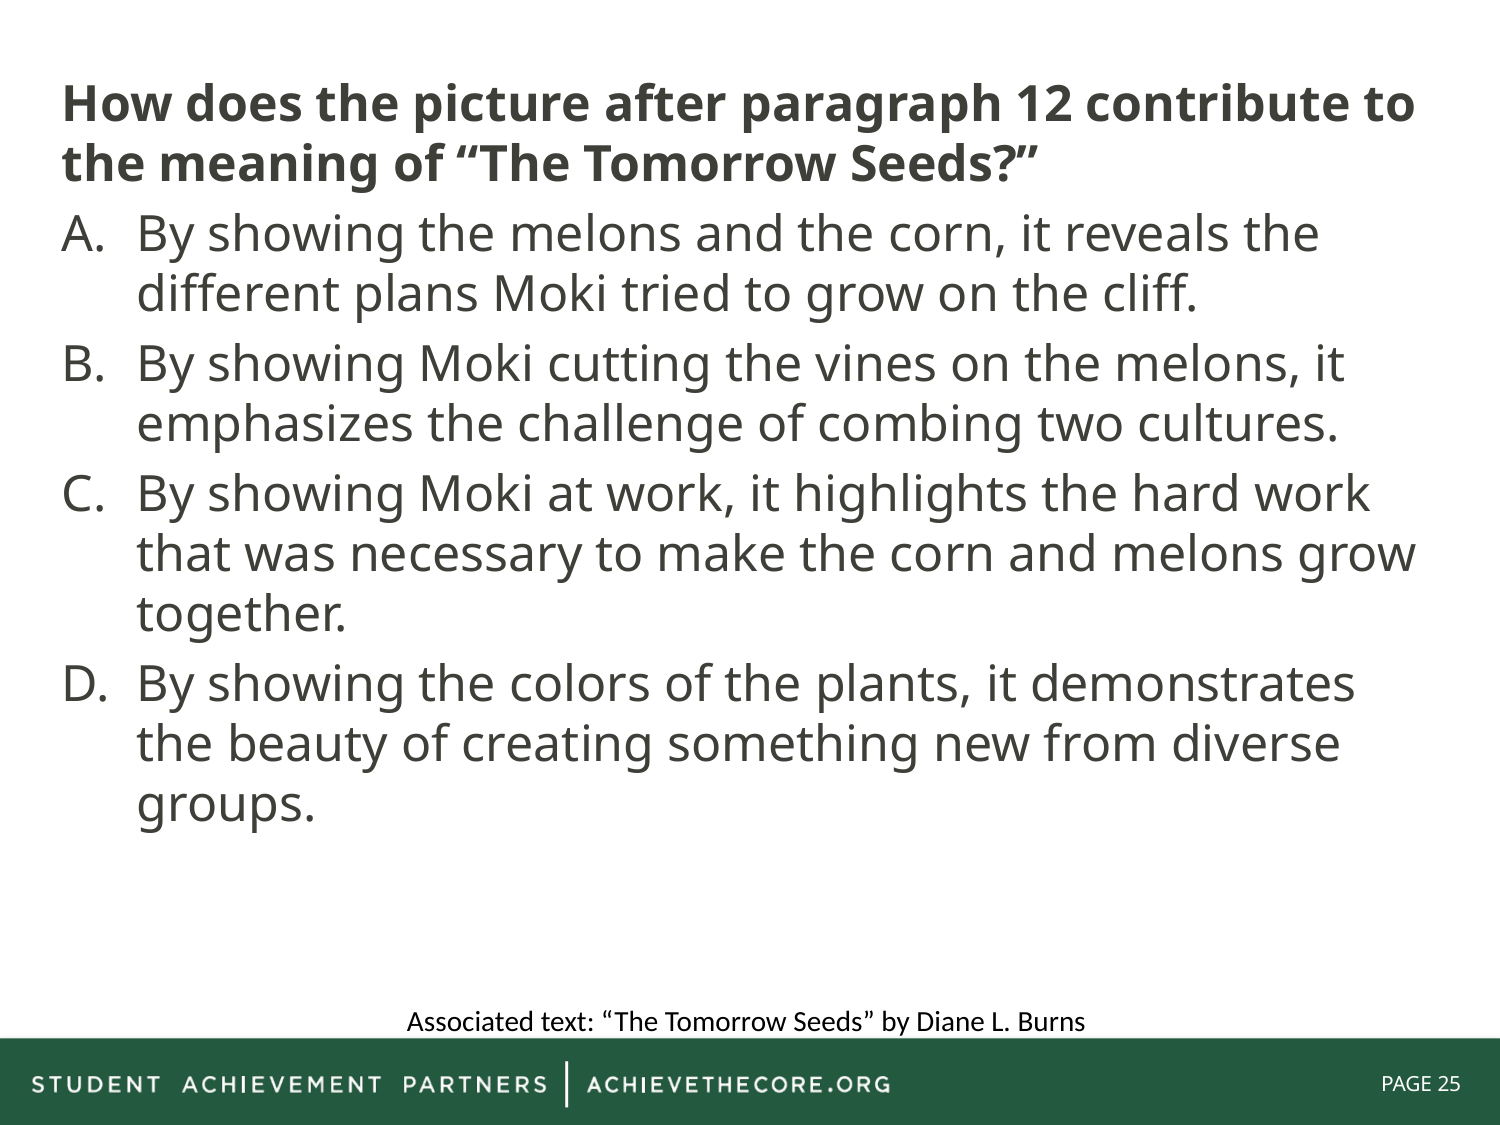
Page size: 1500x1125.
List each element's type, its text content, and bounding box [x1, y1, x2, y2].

list How does the picture after paragraph 12 contribute to the meaning of “The Tomorrow Seeds?” By showing the melons and the corn, it reveals the different plans Moki tried to grow on the cliff. By showing Moki cutting the vines on the melons, it emphasizes the challenge of combing two cultures. By showing Moki at work, it highlights the hard work that was necessary to make the corn and melons grow together. By showing the colors of the plants, it demonstrates the beauty of creating something new from diverse groups. [46, 64, 1458, 995]
text_box Associated text: “The Tomorrow Seeds” by Diane L. Burns [0, 995, 1500, 1045]
